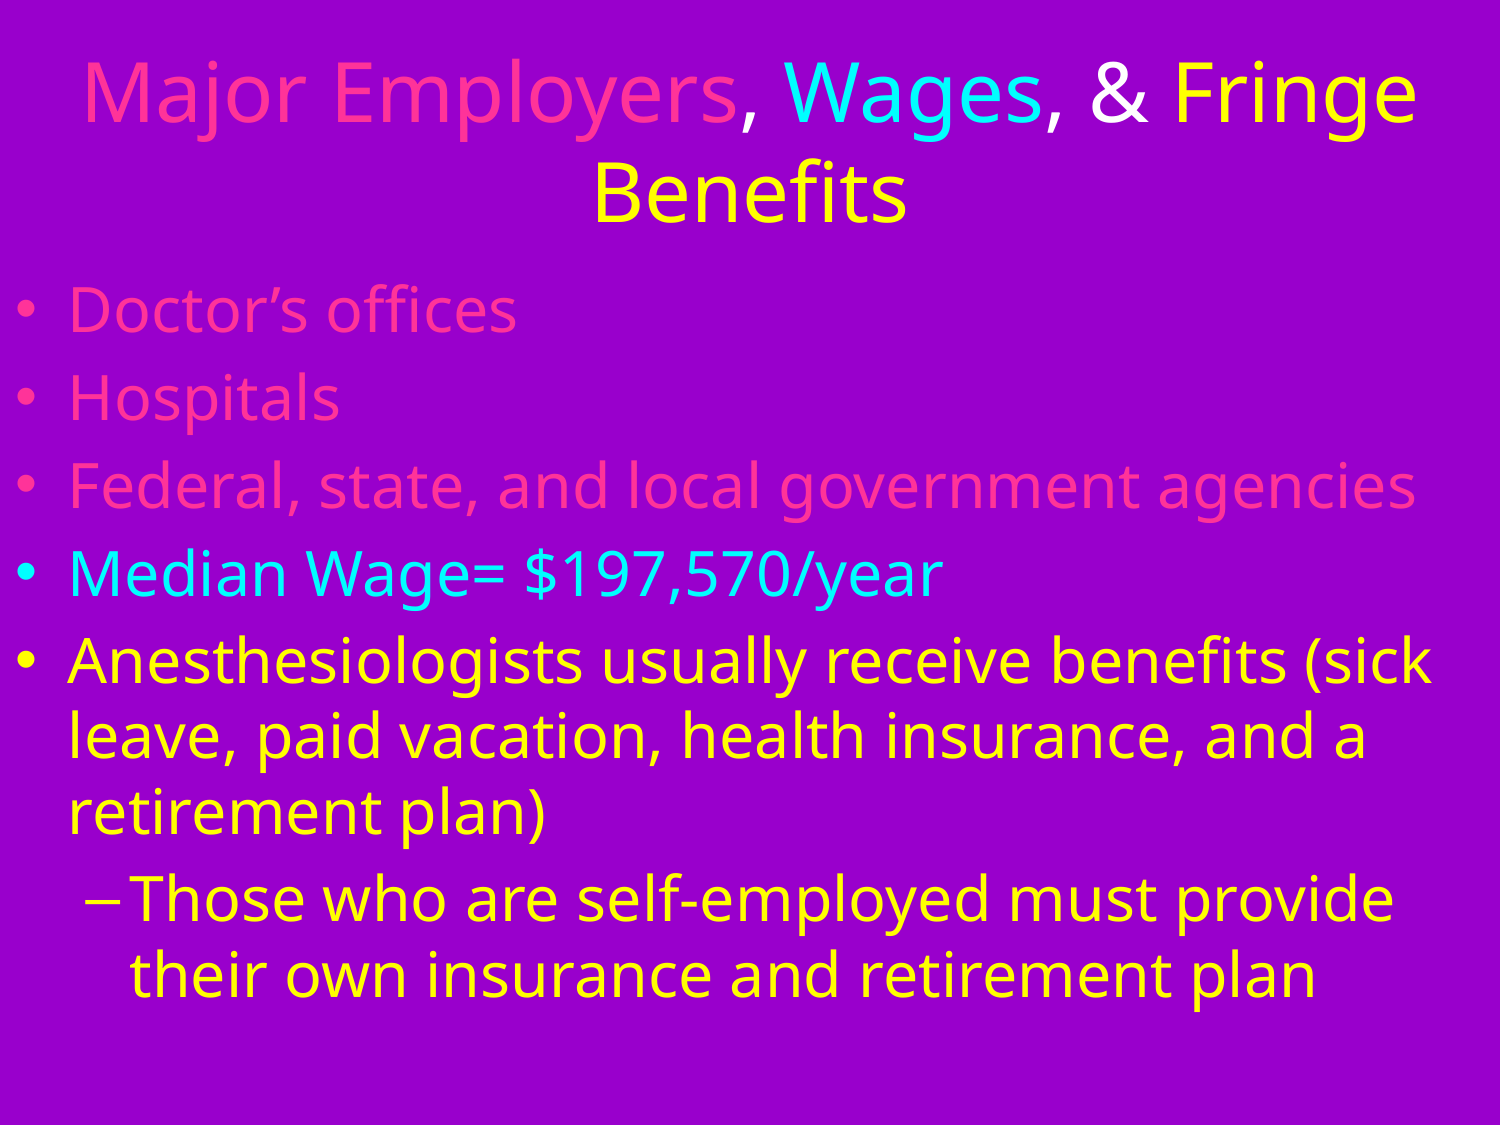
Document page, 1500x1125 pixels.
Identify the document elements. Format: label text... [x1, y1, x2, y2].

title Major Employers, Wages, & Fringe Benefits [0, 45, 1500, 233]
list Doctor’s offices Hospitals Federal, state, and local government agencies Median Wage= $197,570/year Anesthesiologists usually receive benefits (sick leave, paid vacation, health insurance, and a retirement plan) Those who are self-employed must provide their own insurance and retirement plan [0, 262, 1500, 1125]
